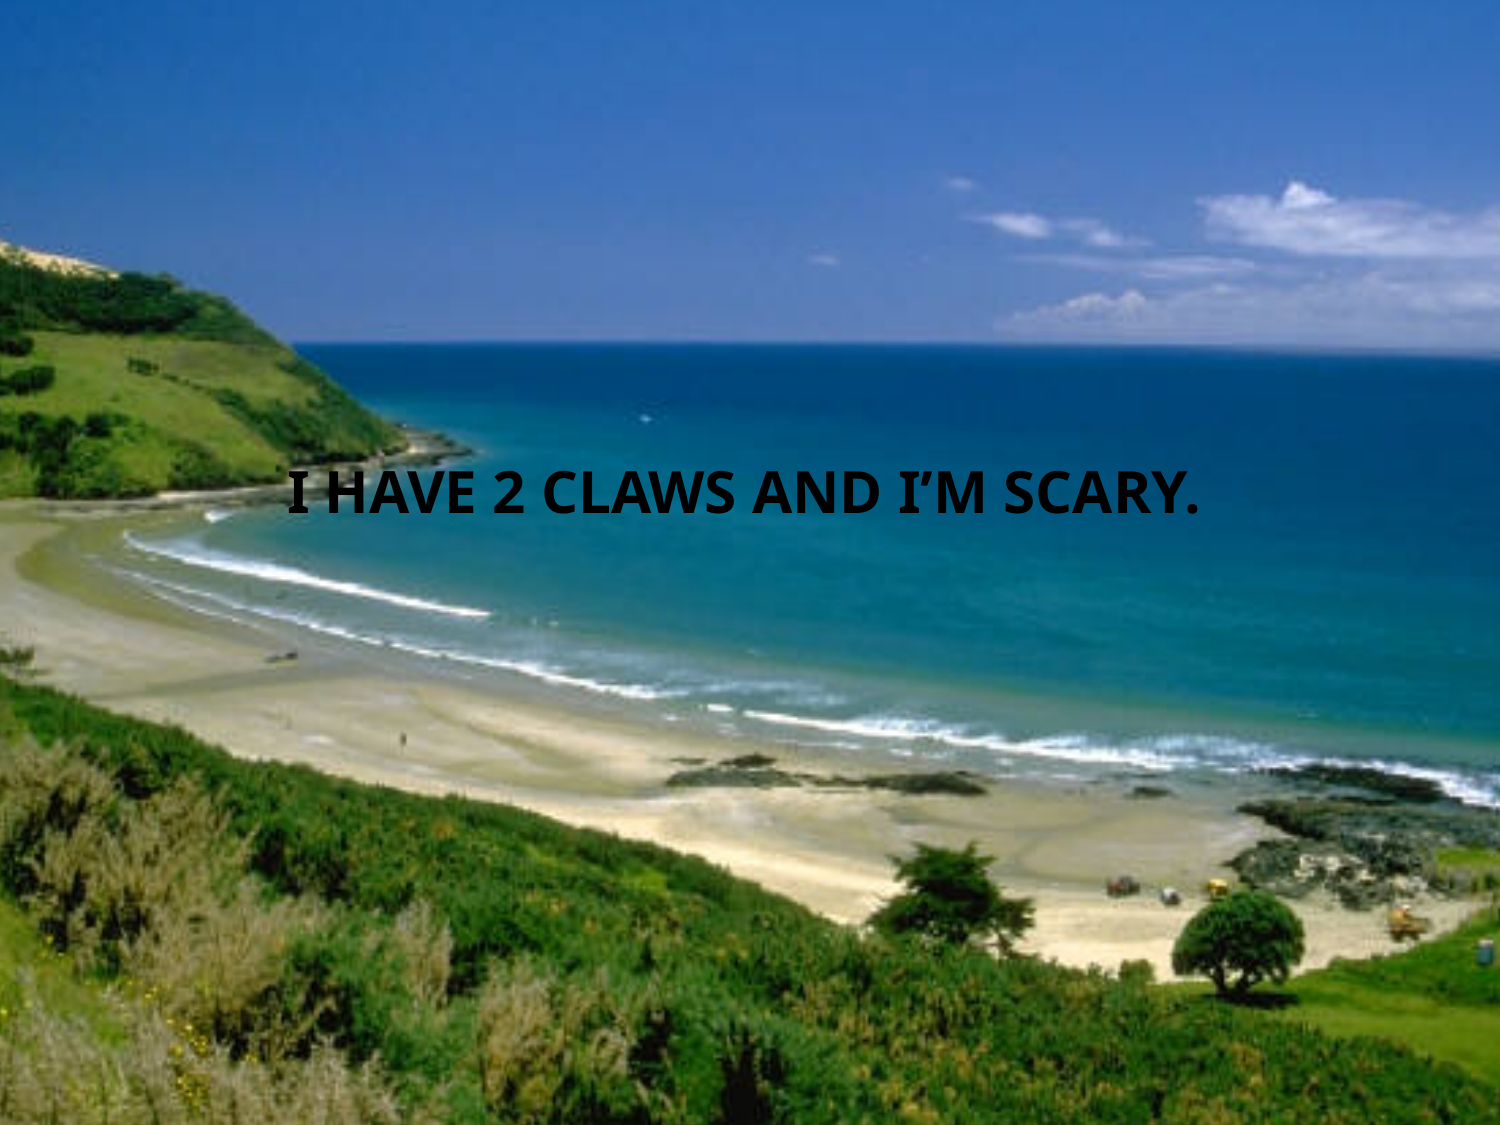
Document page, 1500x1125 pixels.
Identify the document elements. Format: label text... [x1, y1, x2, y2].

title I have 2 claws and i’m scary. [69, 224, 1420, 525]
text_box [0, 0, 1500, 1125]
